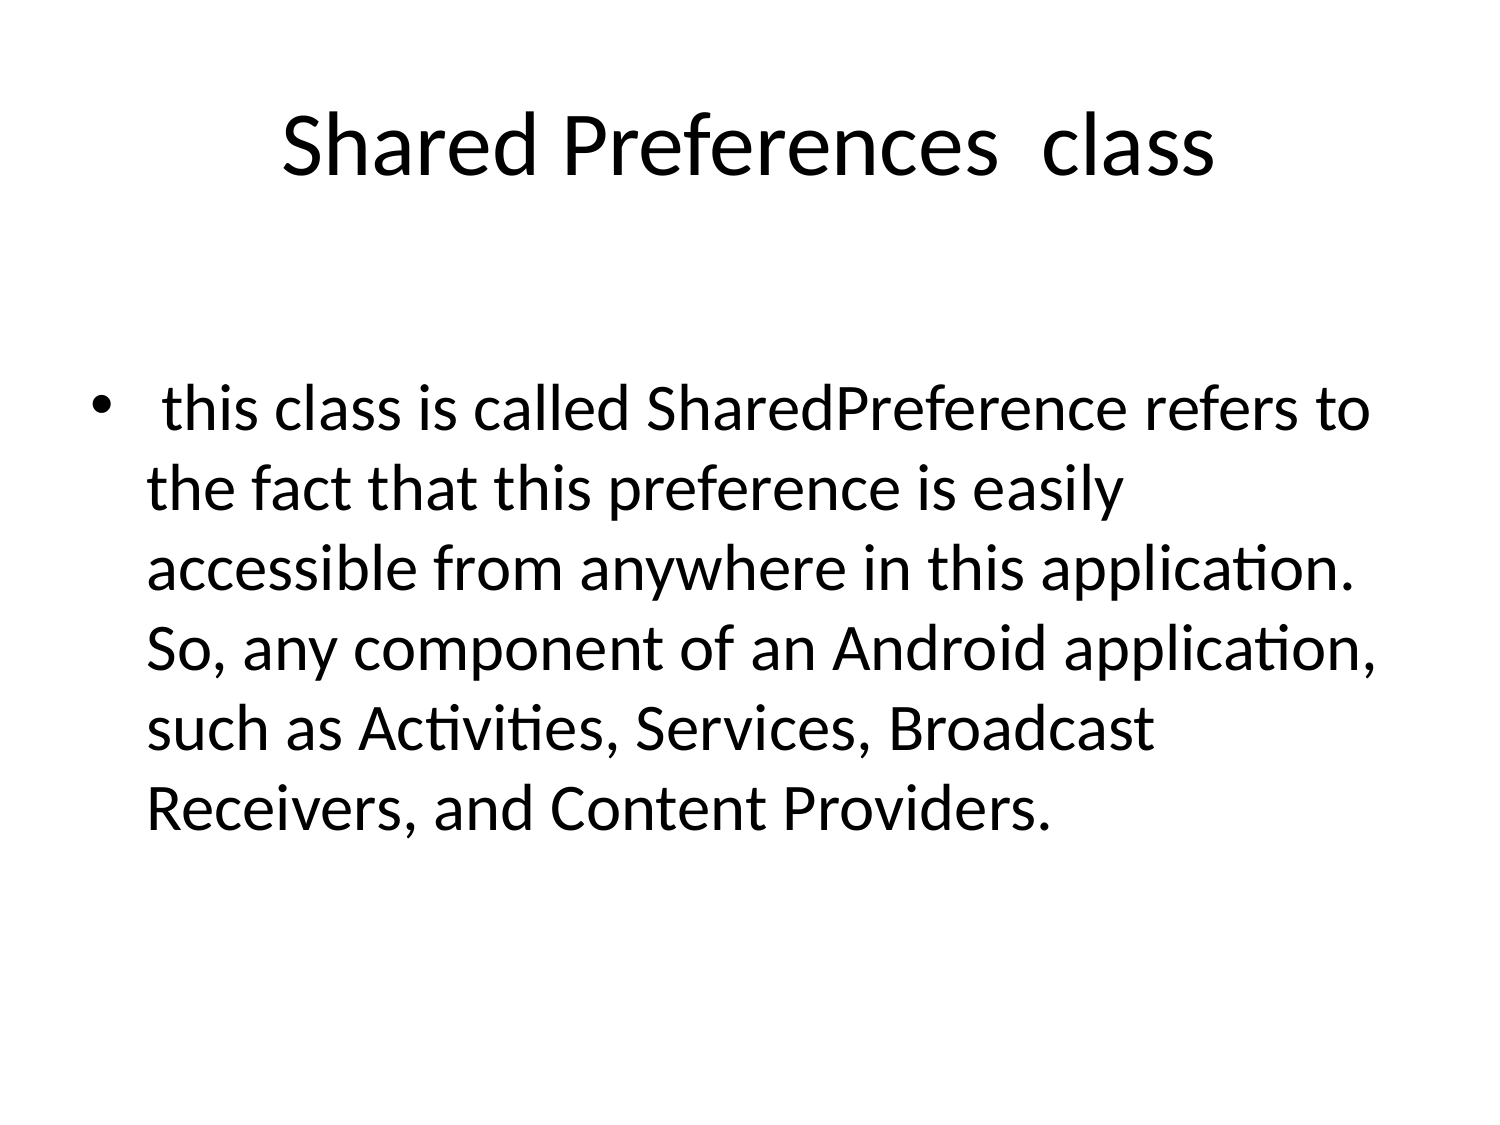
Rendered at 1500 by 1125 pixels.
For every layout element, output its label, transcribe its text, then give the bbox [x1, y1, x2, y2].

list this class is called SharedPreference refers to the fact that this preference is easily accessible from anywhere in this application. So, any component of an Android application, such as Activities, Services, Broadcast Receivers, and Content Providers. [75, 262, 1425, 1005]
title Shared Preferences class [75, 45, 1425, 233]
